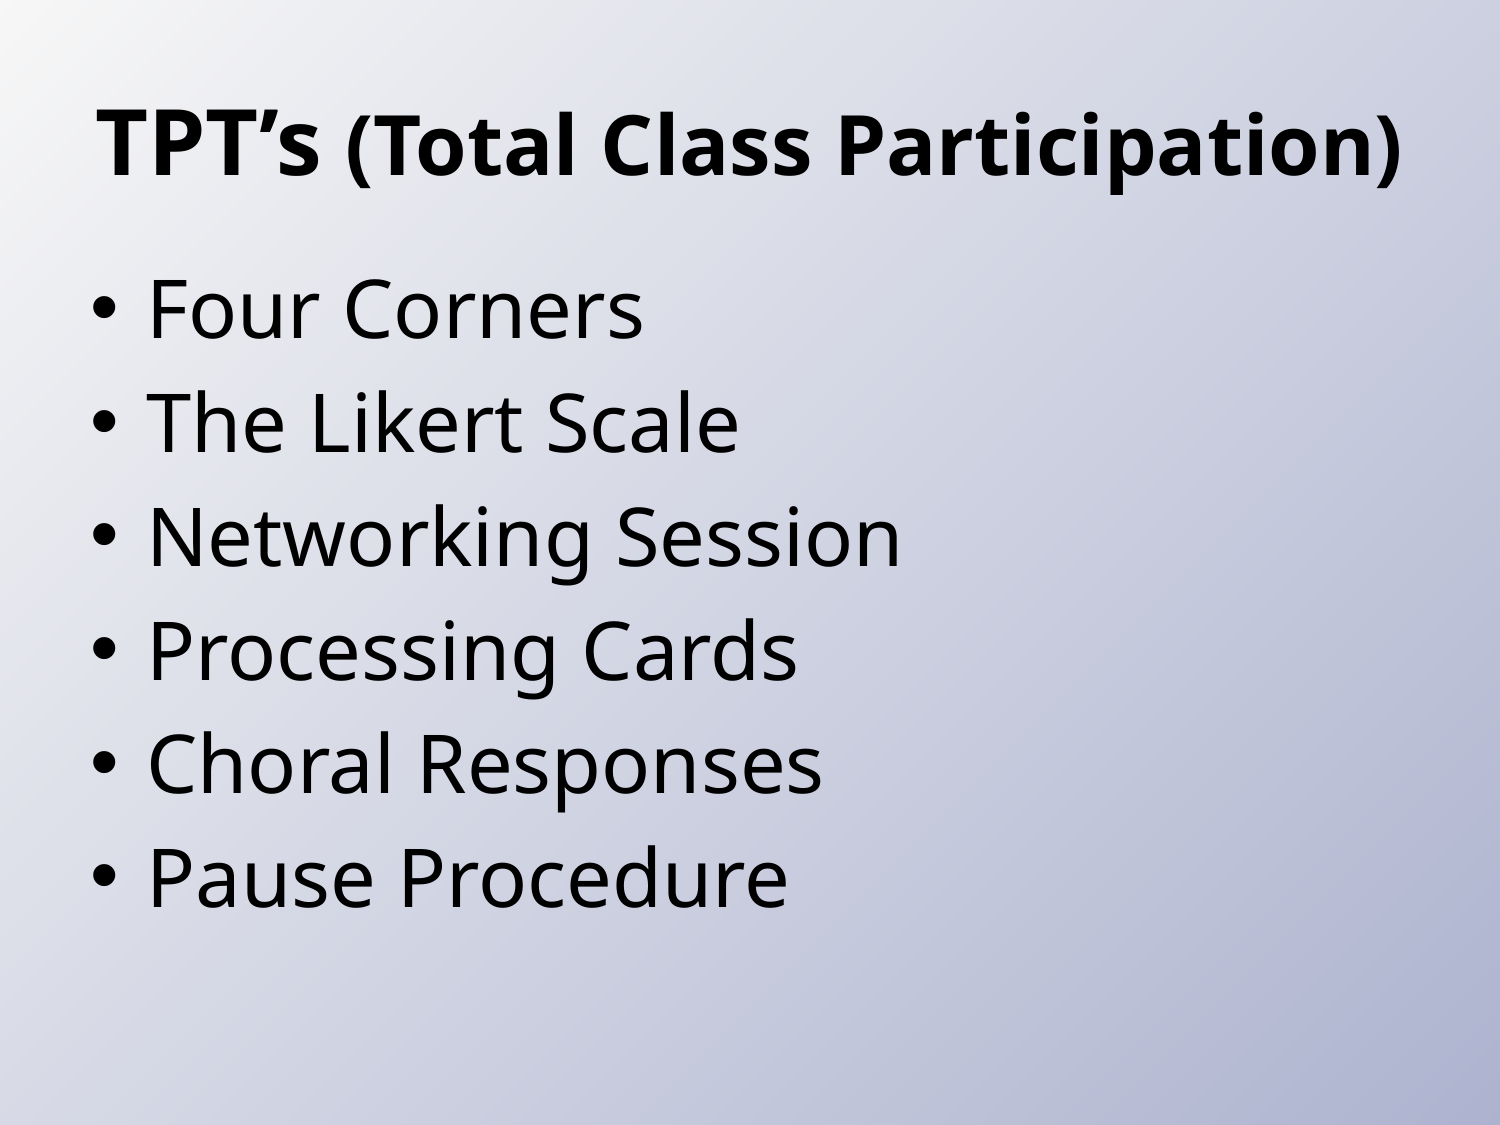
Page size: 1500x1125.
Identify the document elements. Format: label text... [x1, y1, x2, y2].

title TPT’s (Total Class Participation) [0, 45, 1500, 233]
list Four Corners The Likert Scale Networking Session Processing Cards Choral Responses Pause Procedure [75, 249, 1425, 1100]
